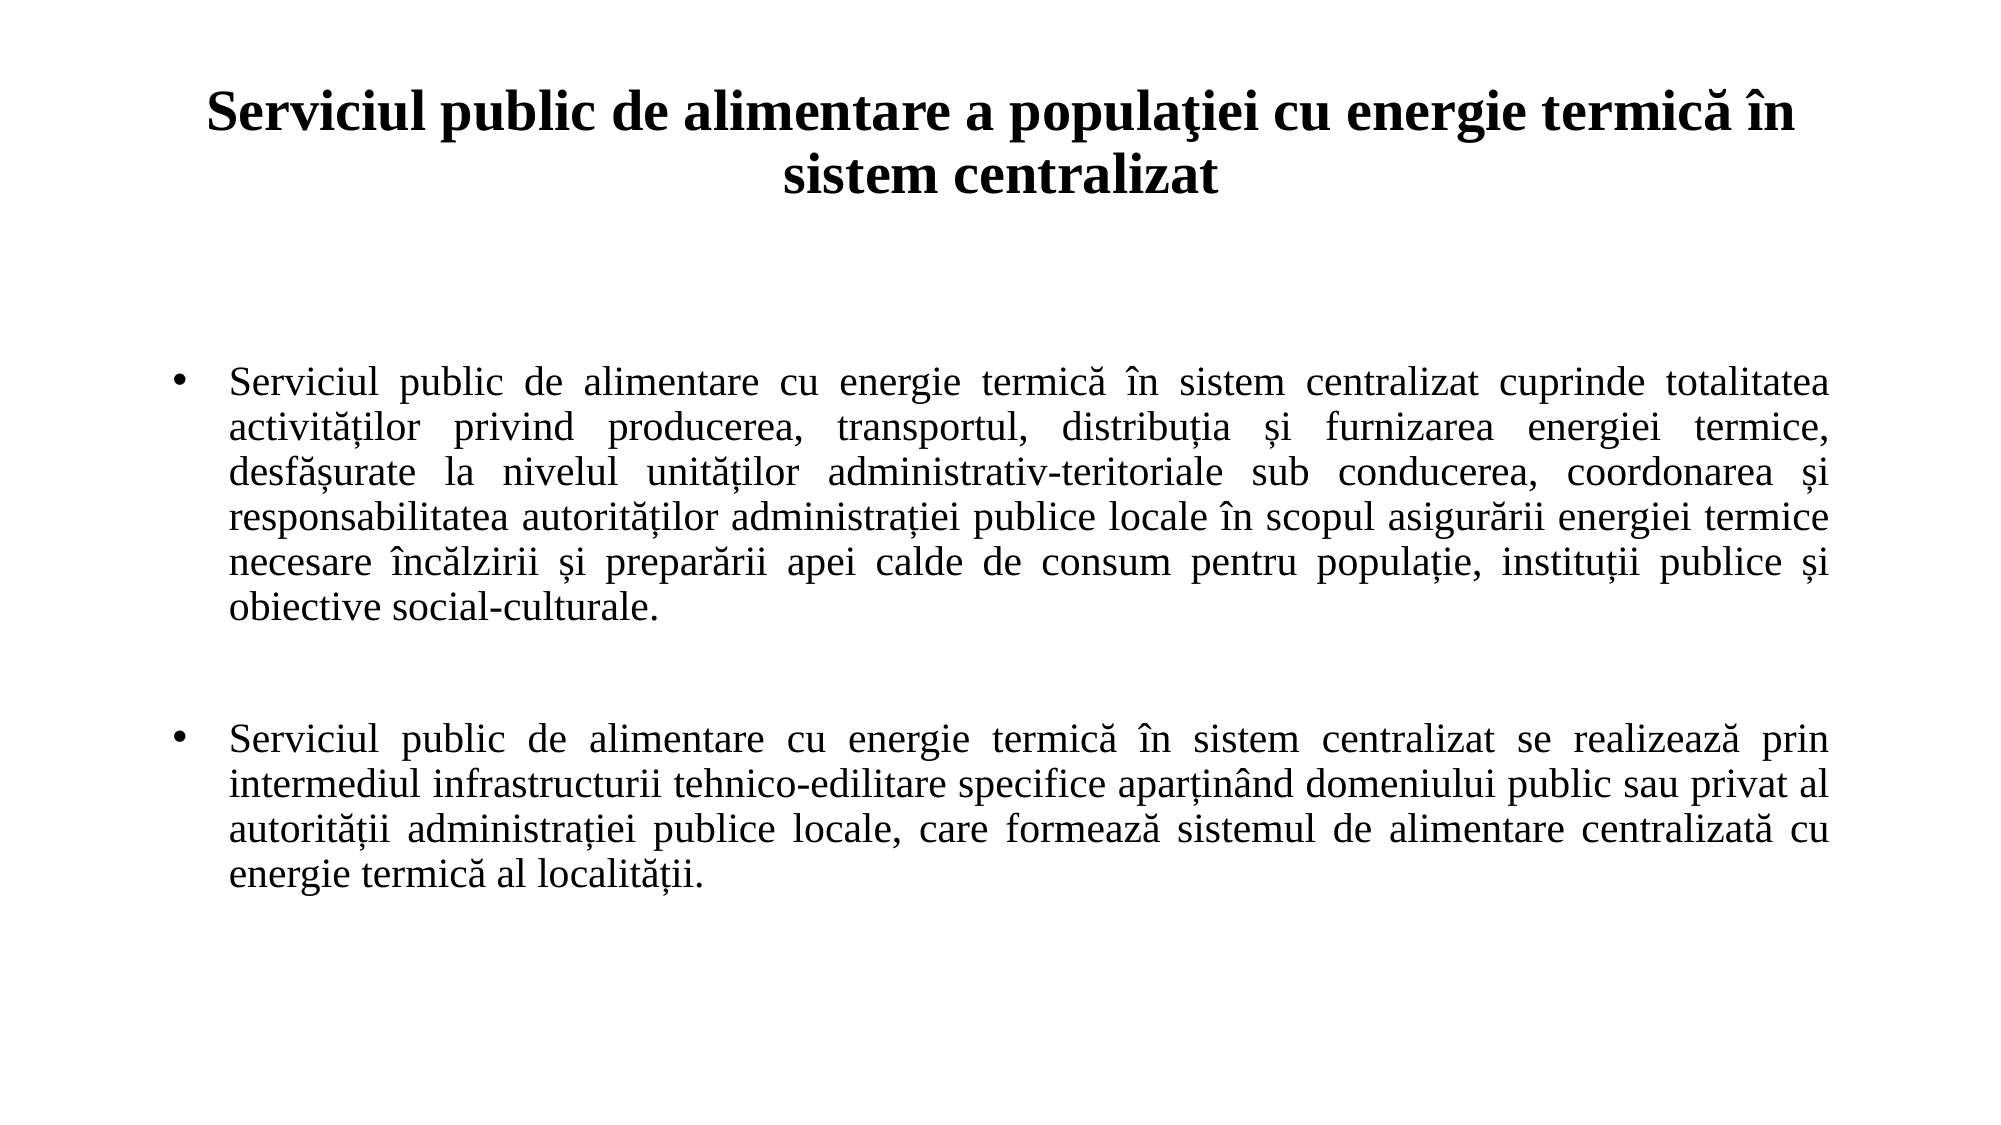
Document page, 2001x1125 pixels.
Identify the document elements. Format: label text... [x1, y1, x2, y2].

subtitle Serviciul public de alimentare cu energie termică în sistem centralizat cuprinde totalitatea activităților privind producerea, transportul, distribuția și furnizarea energiei termice, desfășurate la nivelul unităților administrativ-teritoriale sub conducerea, coordonarea și responsabilitatea autorităților administrației publice locale în scopul asigurării energiei termice necesare încălzirii și preparării apei calde de consum pentru populație, instituții publice și obiective social-culturale. Serviciul public de alimentare cu energie termică în sistem centralizat se realizează prin intermediul infrastructurii tehnico-edilitare specifice aparținând domeniului public sau privat al autorității administrației publice locale, care formează sistemul de alimentare centralizată cu energie termică al localității. [157, 280, 1847, 1042]
title Serviciul public de alimentare a populaţiei cu energie termică în sistem centralizat [157, 60, 1847, 214]
